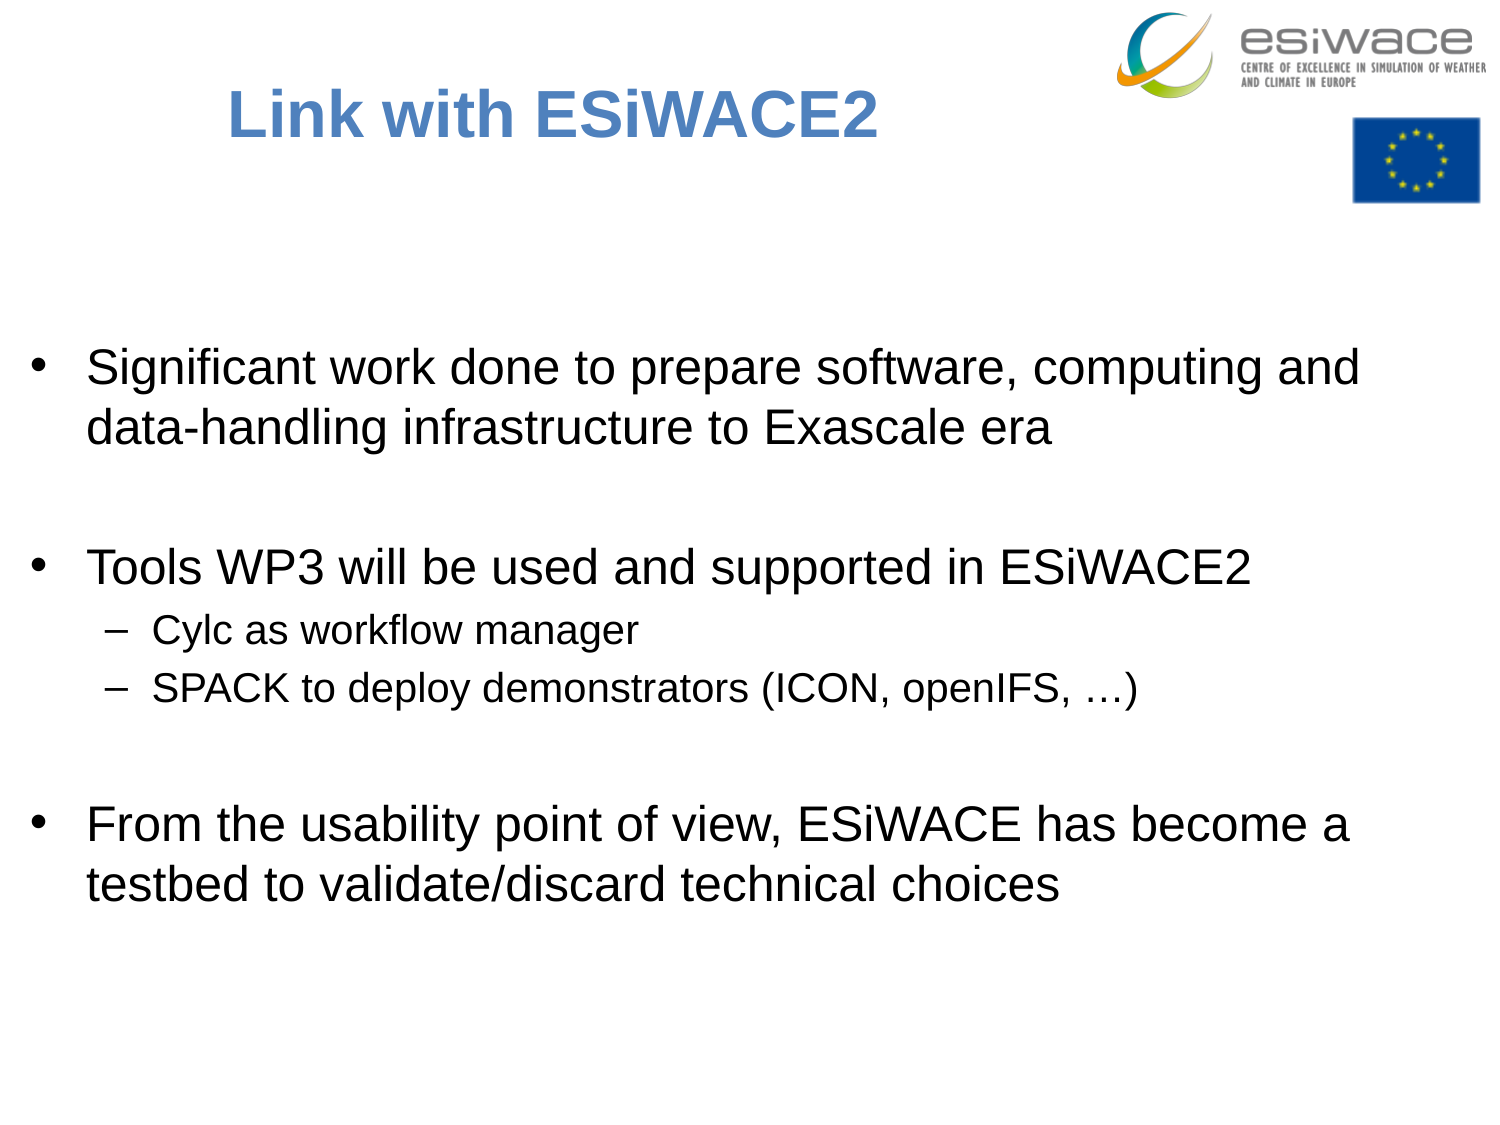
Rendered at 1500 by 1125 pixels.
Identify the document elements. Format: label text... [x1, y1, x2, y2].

title Link with ESiWACE2 [14, 14, 1093, 208]
picture [1111, 11, 1486, 101]
list Significant work done to prepare software, computing and data-handling infrastructure to Exascale era Tools WP3 will be used and supported in ESiWACE2 Cylc as workflow manager SPACK to deploy demonstrators (ICON, openIFS, …) From the usability point of view, ESiWACE has become a testbed to validate/discard technical choices [14, 222, 1483, 1024]
picture [1351, 116, 1483, 206]
